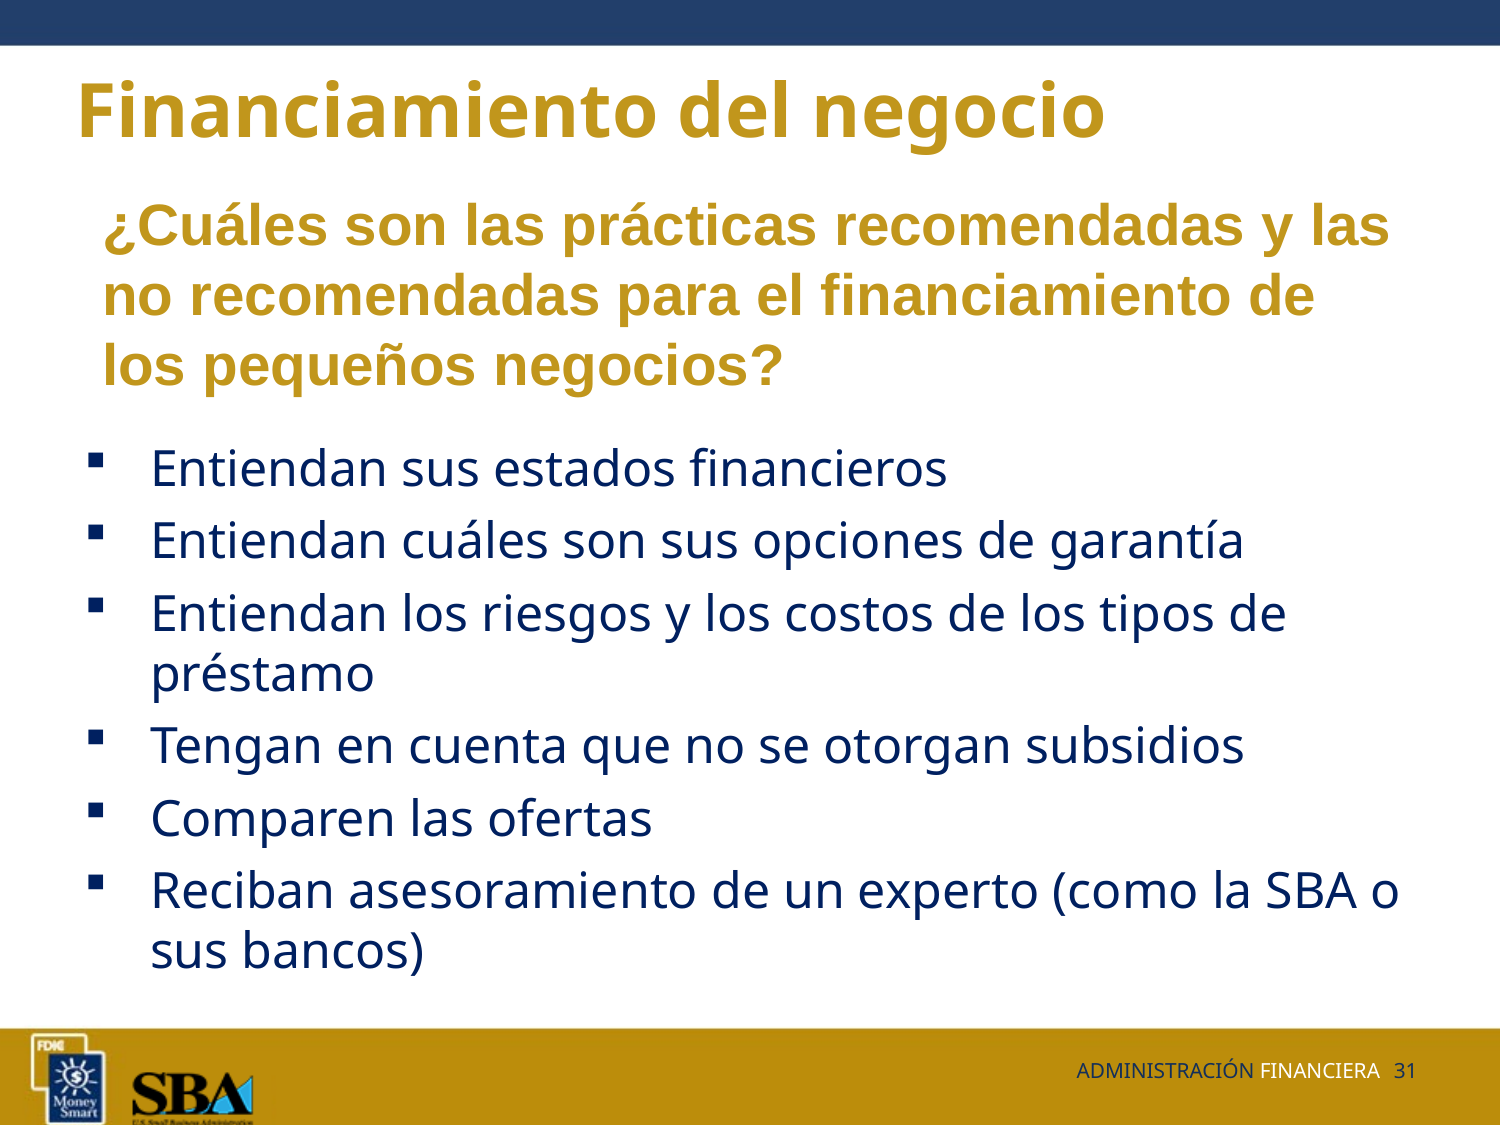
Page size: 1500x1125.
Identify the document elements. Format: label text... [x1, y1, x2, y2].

picture [0, 0, 1500, 1125]
title Financiamiento del negocio [75, 62, 1425, 163]
text_box ¿Cuáles son las prácticas recomendadas y las no recomendadas para el financiamiento de los pequeños negocios? [87, 179, 1413, 405]
list Entiendan sus estados financieros Entiendan cuáles son sus opciones de garantía Entiendan los riesgos y los costos de los tipos de préstamo Tengan en cuenta que no se otorgan subsidios Comparen las ofertas Reciban asesoramiento de un experto (como la SBA o sus bancos) [75, 436, 1425, 989]
